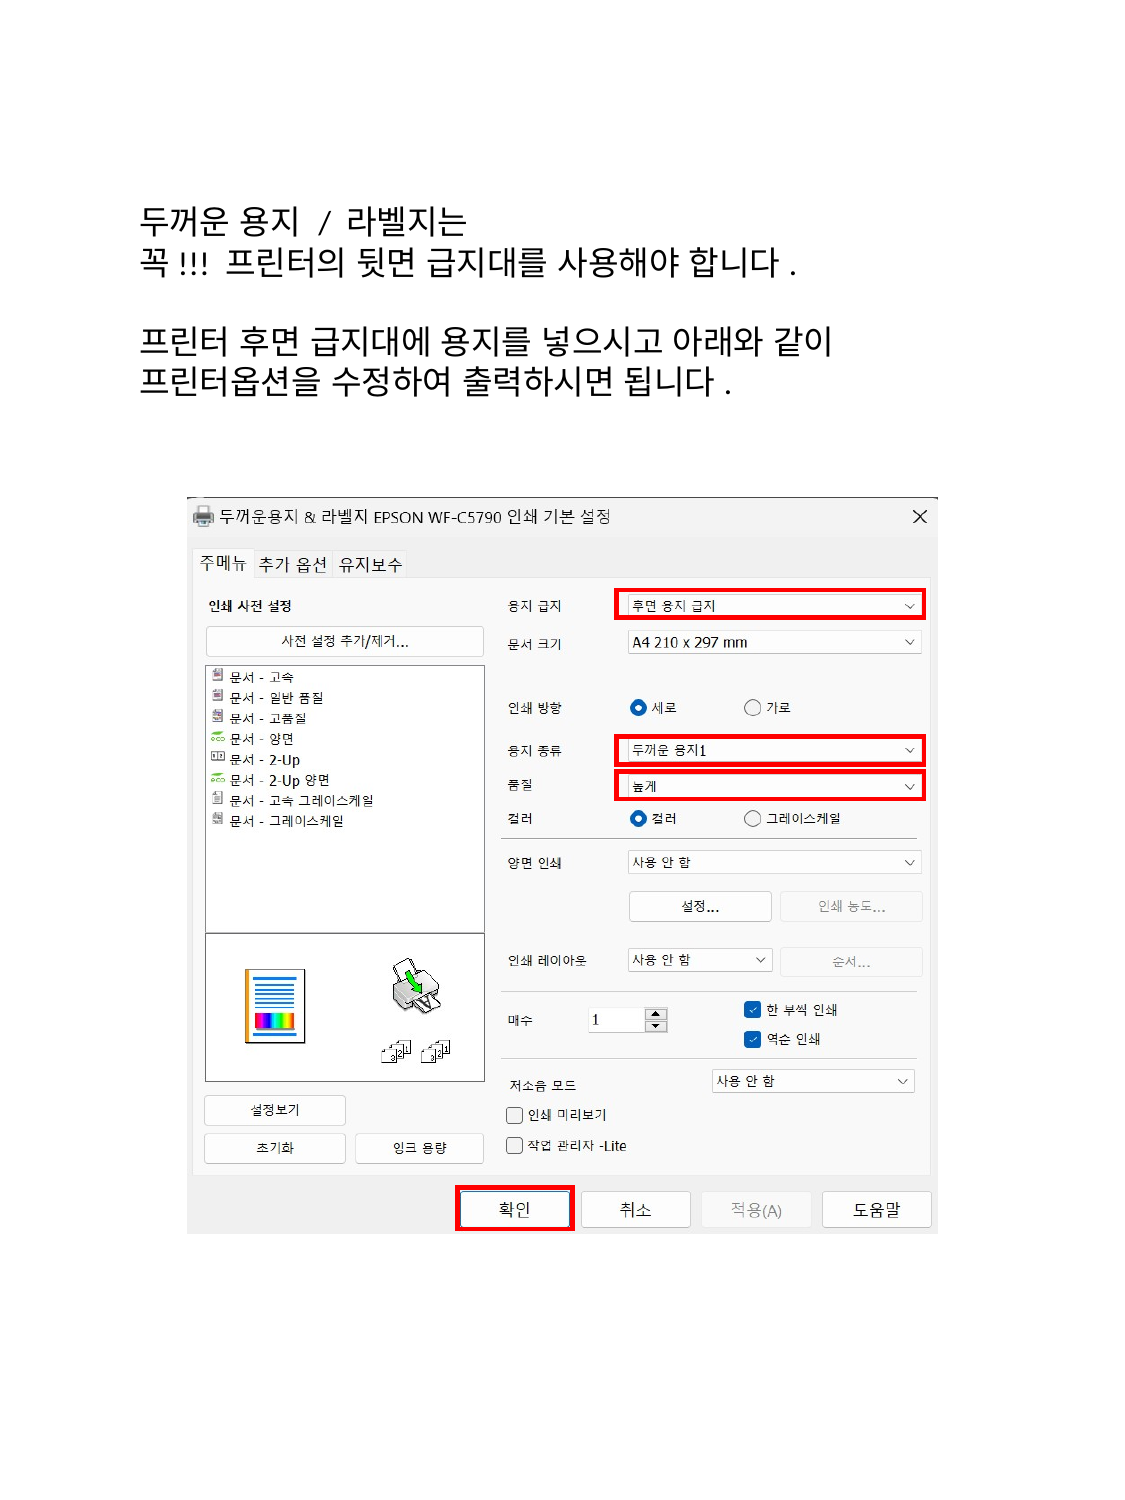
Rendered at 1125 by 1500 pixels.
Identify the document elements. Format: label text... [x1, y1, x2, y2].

text_box 두꺼운 용지 / 라벨지는 꼭!!! 프린터의 뒷면 급지대를 사용해야 합니다. 프린터 후면 급지대에 용지를 넣으시고 아래와 같이 프린터옵션을 수정하여 출력하시면 됩니다. [124, 194, 970, 409]
picture [187, 497, 938, 1234]
